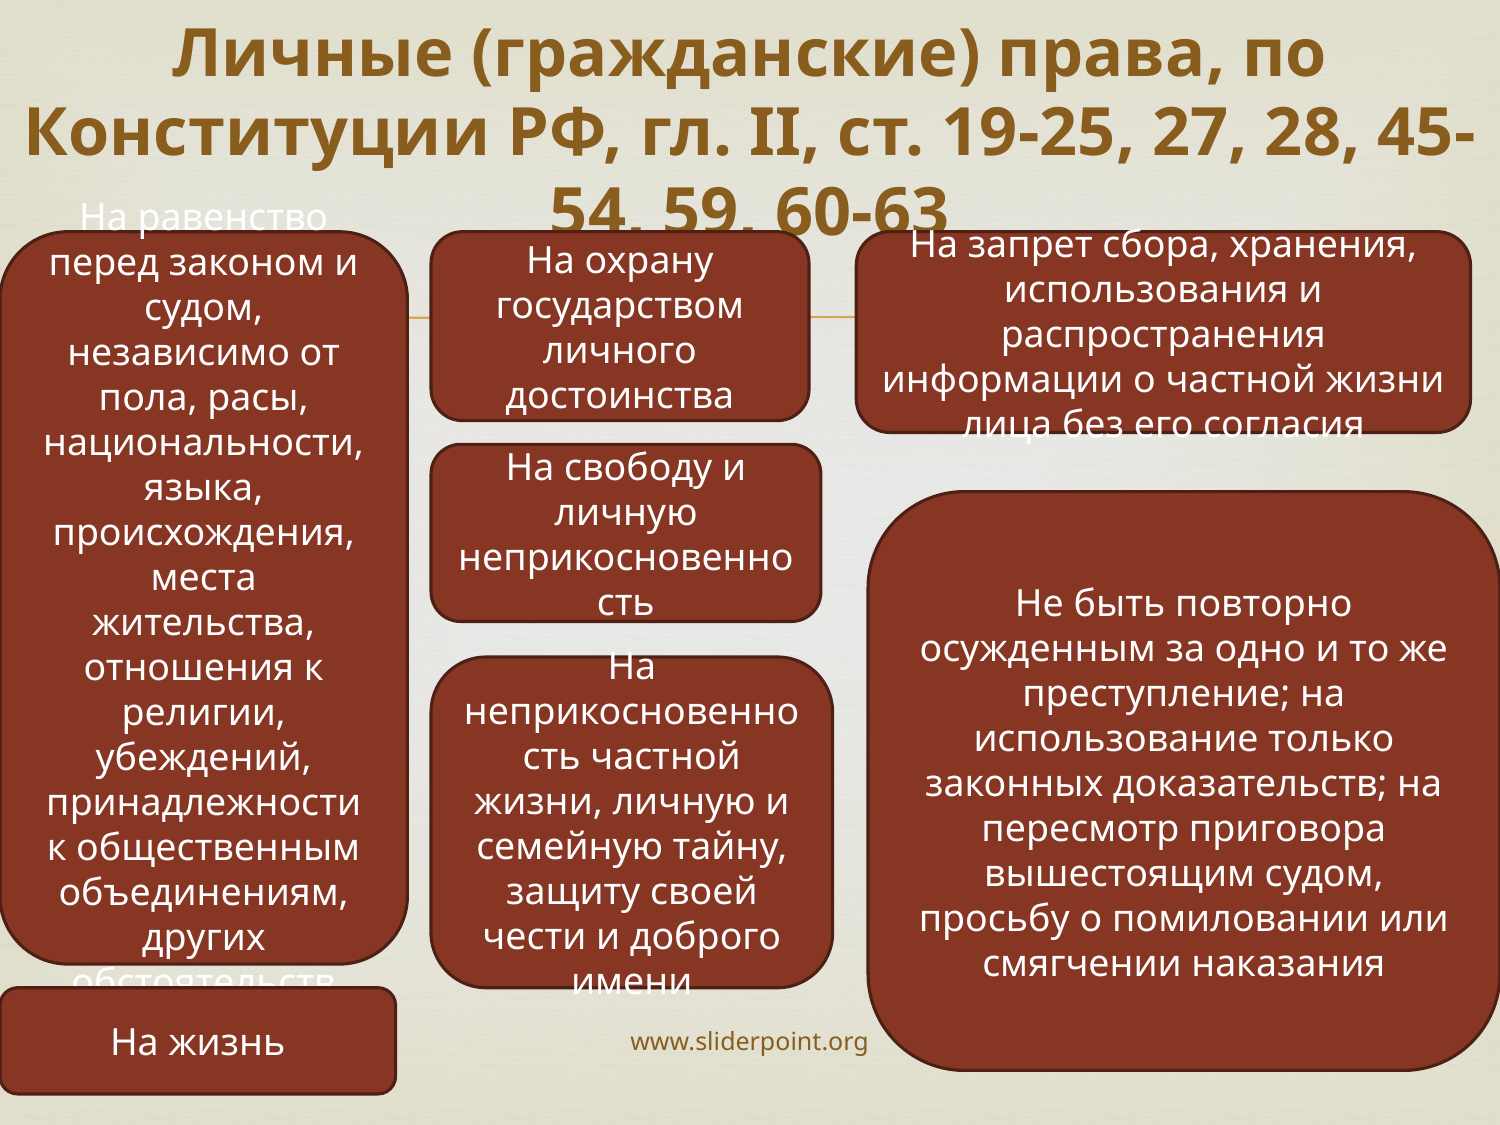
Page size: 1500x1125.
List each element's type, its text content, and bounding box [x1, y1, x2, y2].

footer www.sliderpoint.org [512, 1010, 988, 1071]
text_box На жизнь [0, 986, 398, 1096]
text_box Не быть повторно осужденным за одно и то же преступление; на использование только законных доказательств; на пересмотр приговора вышестоящим судом, просьбу о помиловании или смягчении наказания [866, 490, 1500, 1072]
title Личные (гражданские) права, по Конституции РФ, гл. II, ст. 19-25, 27, 28, 45-54, 59, 60-63 [0, 42, 1500, 216]
text_box На свободу и личную неприкосновенность [429, 442, 823, 624]
text_box На запрет сбора, хранения, использования и распространения информации о частной жизни лица без его согласия [854, 230, 1473, 435]
text_box На равенство перед законом и судом, независимо от пола, расы, национальности, языка, происхождения, места жительства, отношения к религии, убеждений, принадлежности к общественным объединениям, других обстоятельств [0, 230, 409, 966]
text_box На охрану государством личного достоинства [429, 230, 811, 423]
text_box На неприкосновенность частной жизни, личную и семейную тайну, защиту своей чести и доброго имени [429, 655, 835, 990]
